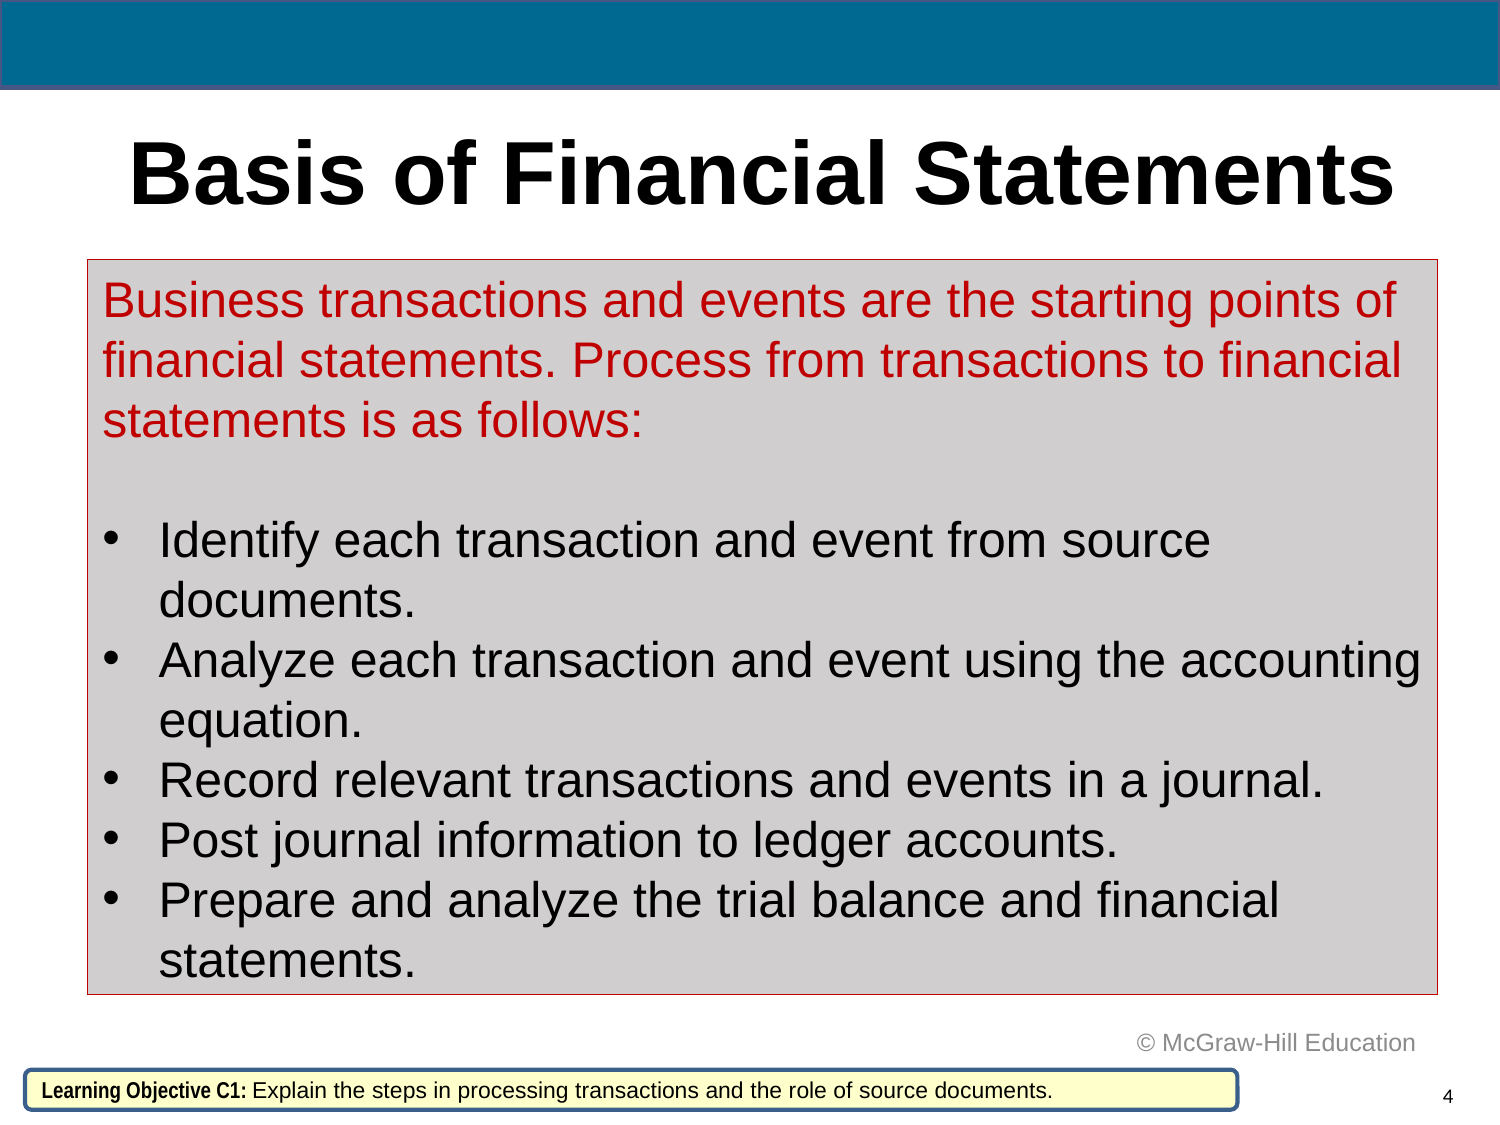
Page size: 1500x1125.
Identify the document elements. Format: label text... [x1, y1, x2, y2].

title Basis of Financial Statements [62, 88, 1463, 263]
text_box Learning Objective C1: Explain the steps in processing transactions and the role of source documents. [24, 1069, 1238, 1110]
text_box © McGraw-Hill Education [1114, 1018, 1471, 1057]
text_box Business transactions and events are the starting points of financial statements. Process from transactions to financial statements is as follows: Identify each transaction and event from source documents. Analyze each transaction and event using the accounting equation. Record relevant transactions and events in a journal. Post journal information to ledger accounts. Prepare and analyze the trial balance and financial statements. [87, 259, 1438, 995]
text_box [0, 0, 1500, 88]
